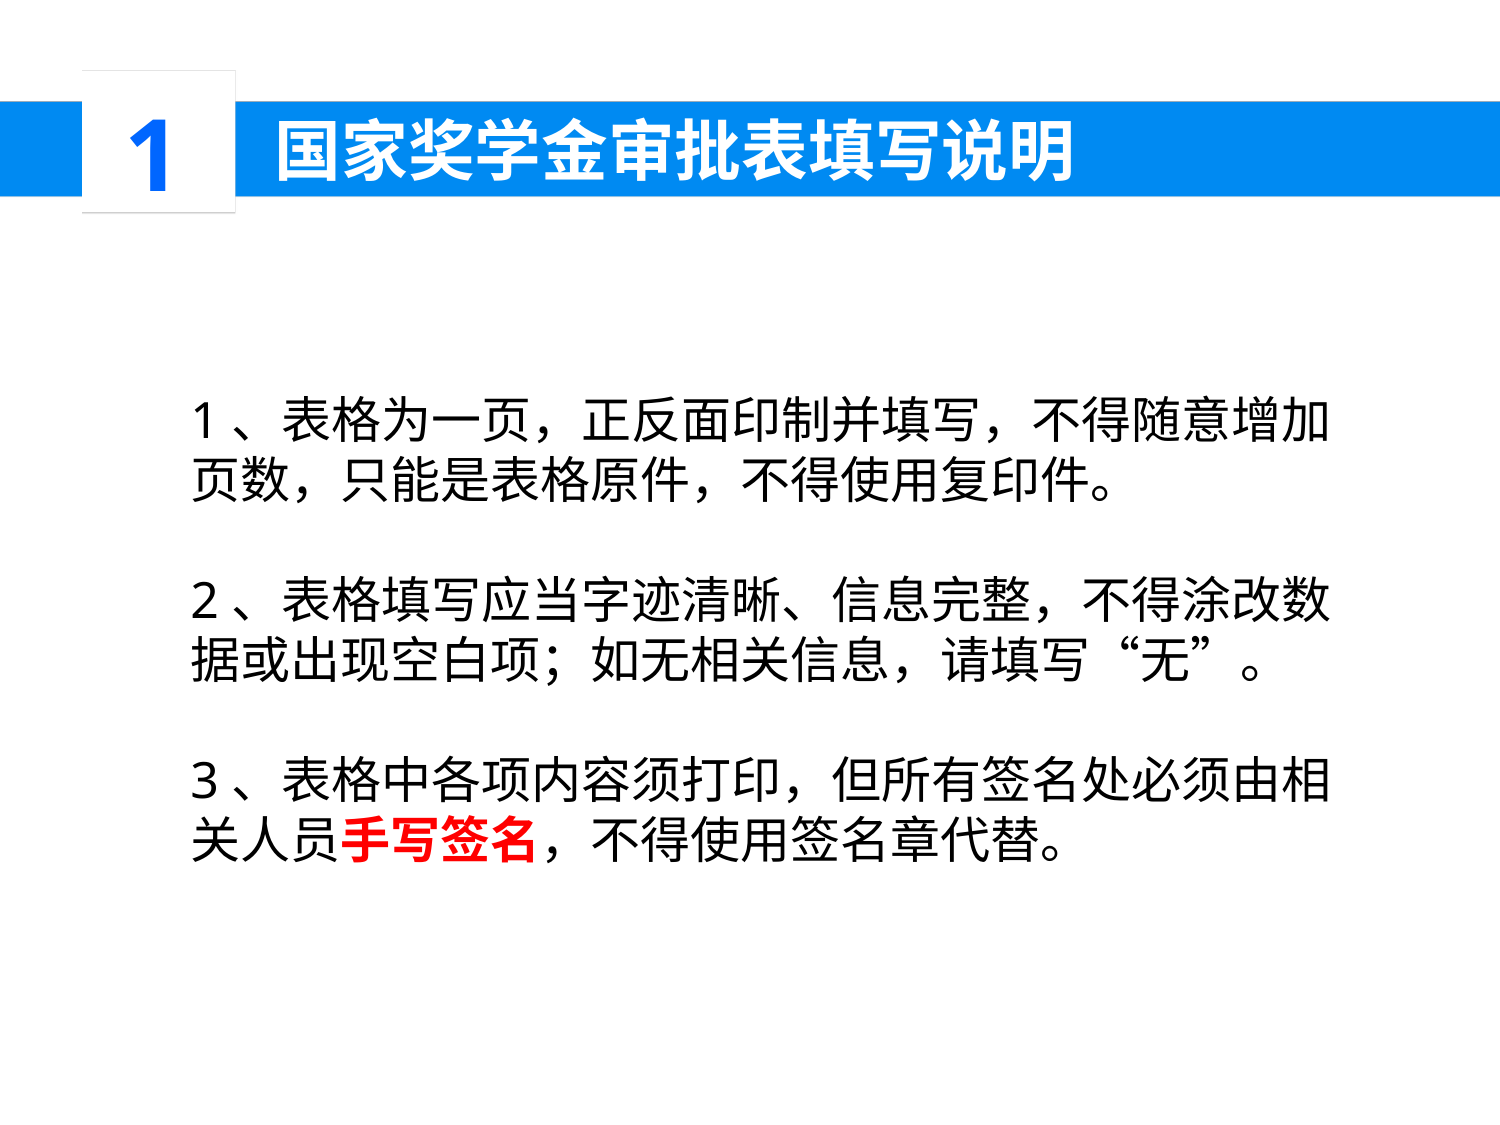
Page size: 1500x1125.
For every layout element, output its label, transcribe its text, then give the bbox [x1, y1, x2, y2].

text_box 1、表格为一页，正反面印制并填写，不得随意增加页数，只能是表格原件，不得使用复印件。 2、表格填写应当字迹清晰、信息完整，不得涂改数据或出现空白项；如无相关信息，请填写“无”。 3、表格中各项内容须打印，但所有签名处必须由相关人员手写签名，不得使用签名章代替。 [175, 246, 1393, 876]
text_box 国家奖学金审批表填写说明 [0, 101, 81, 197]
text_box 国家奖学金审批表填写说明 [236, 101, 1500, 197]
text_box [81, 70, 236, 220]
